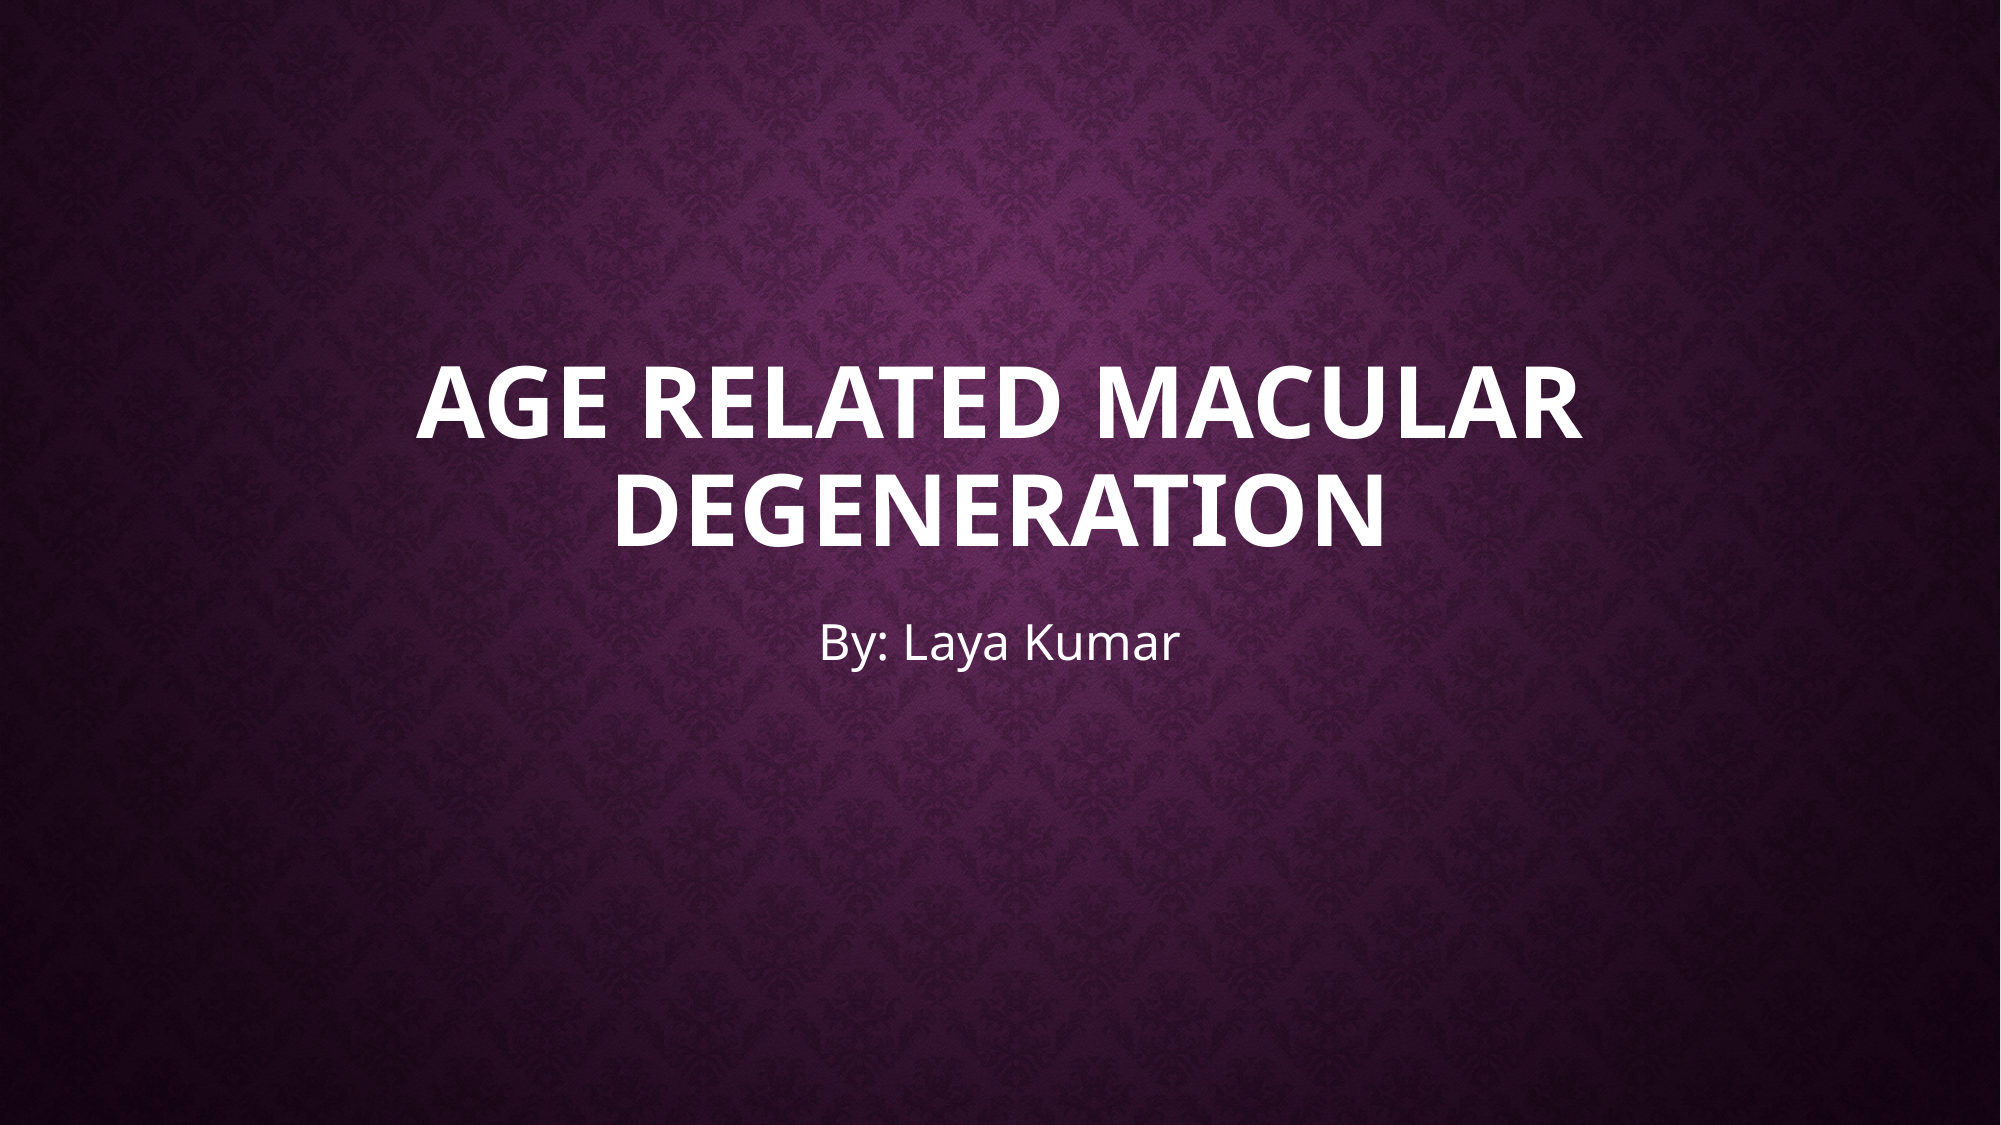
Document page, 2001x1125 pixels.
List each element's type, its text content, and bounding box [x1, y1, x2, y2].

title Age Related Macular Degeneration [261, 184, 1739, 576]
subtitle By: Laya Kumar [261, 590, 1739, 863]
